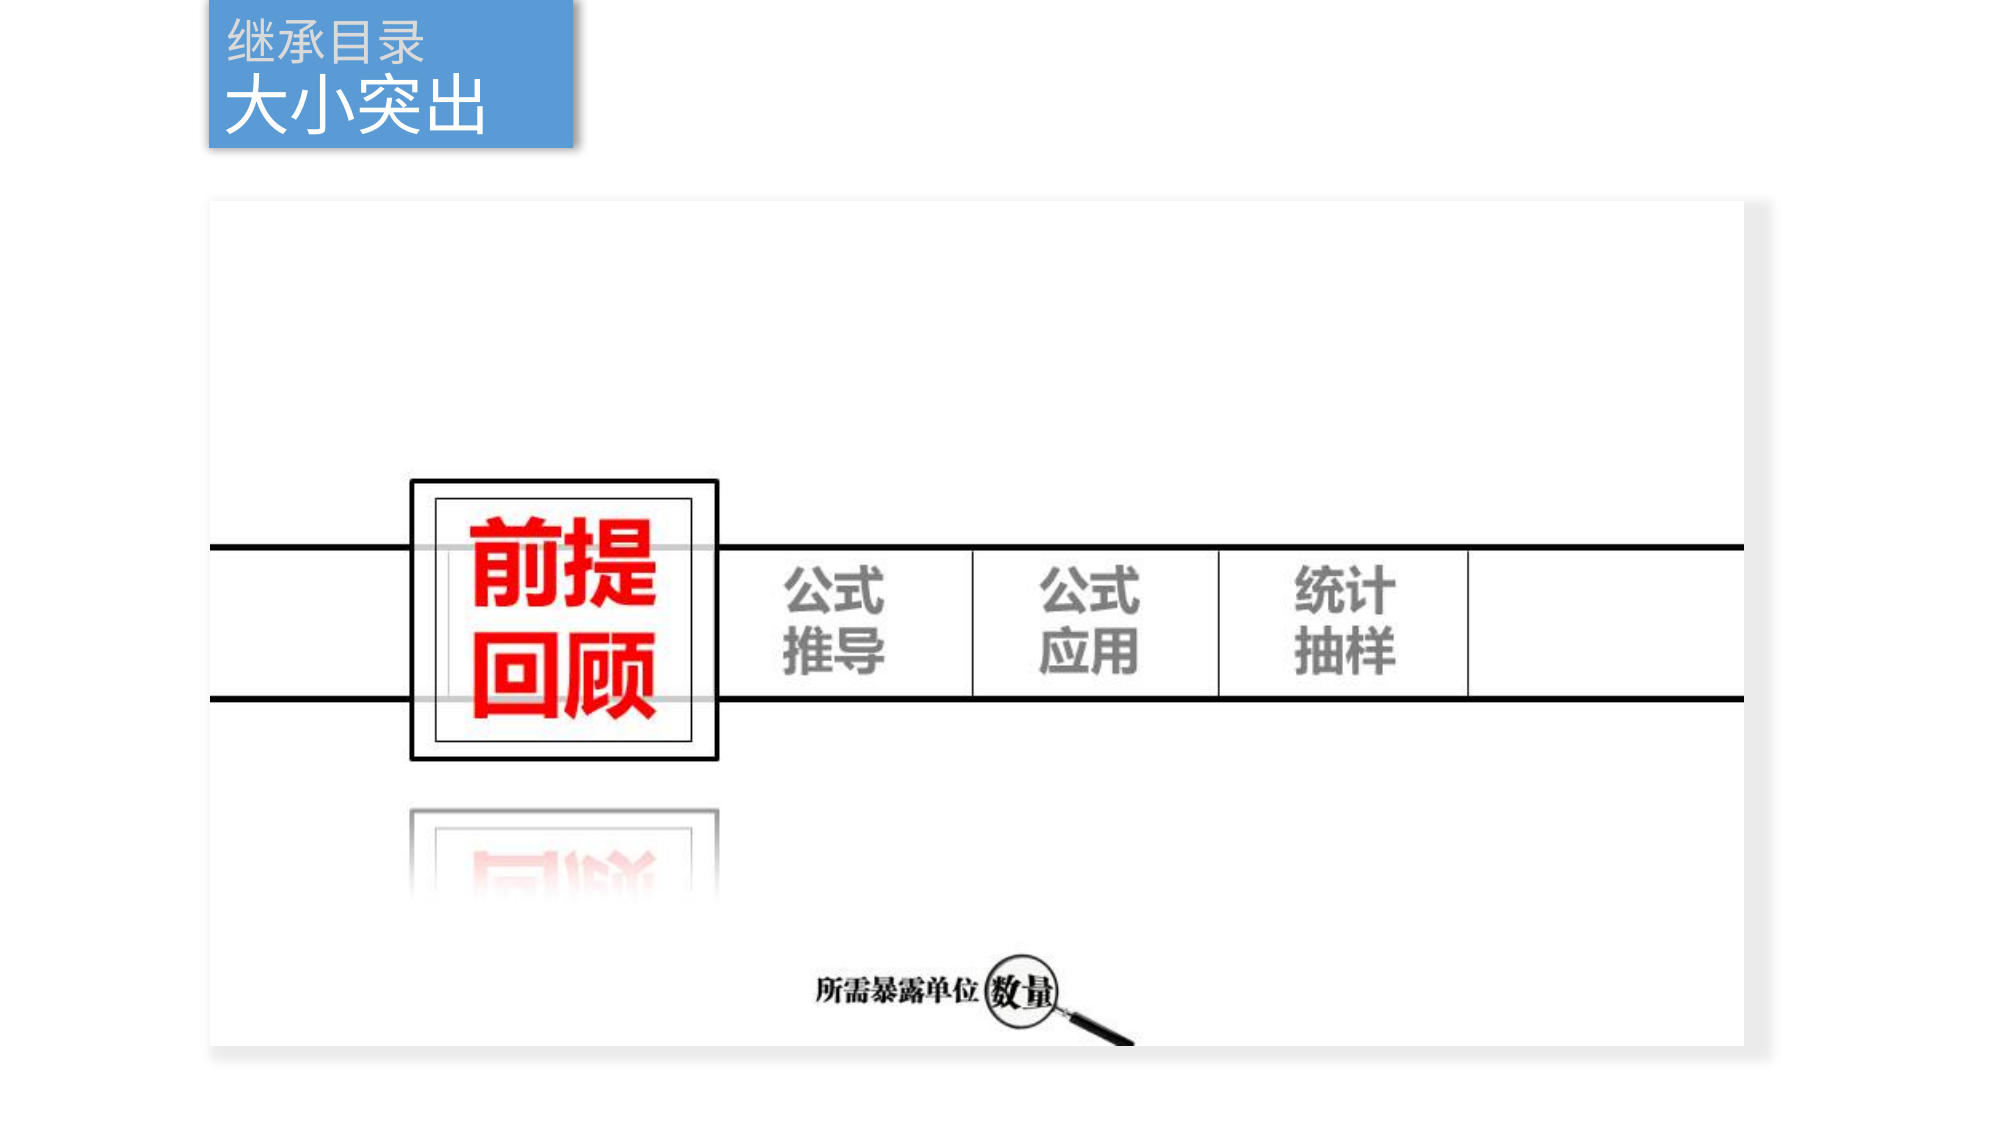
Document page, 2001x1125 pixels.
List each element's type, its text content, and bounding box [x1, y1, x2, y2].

text_box 大小突出 [208, 55, 506, 150]
picture [210, 201, 1744, 1046]
text_box 继承目录 [212, 2, 442, 78]
text_box [208, 0, 574, 149]
